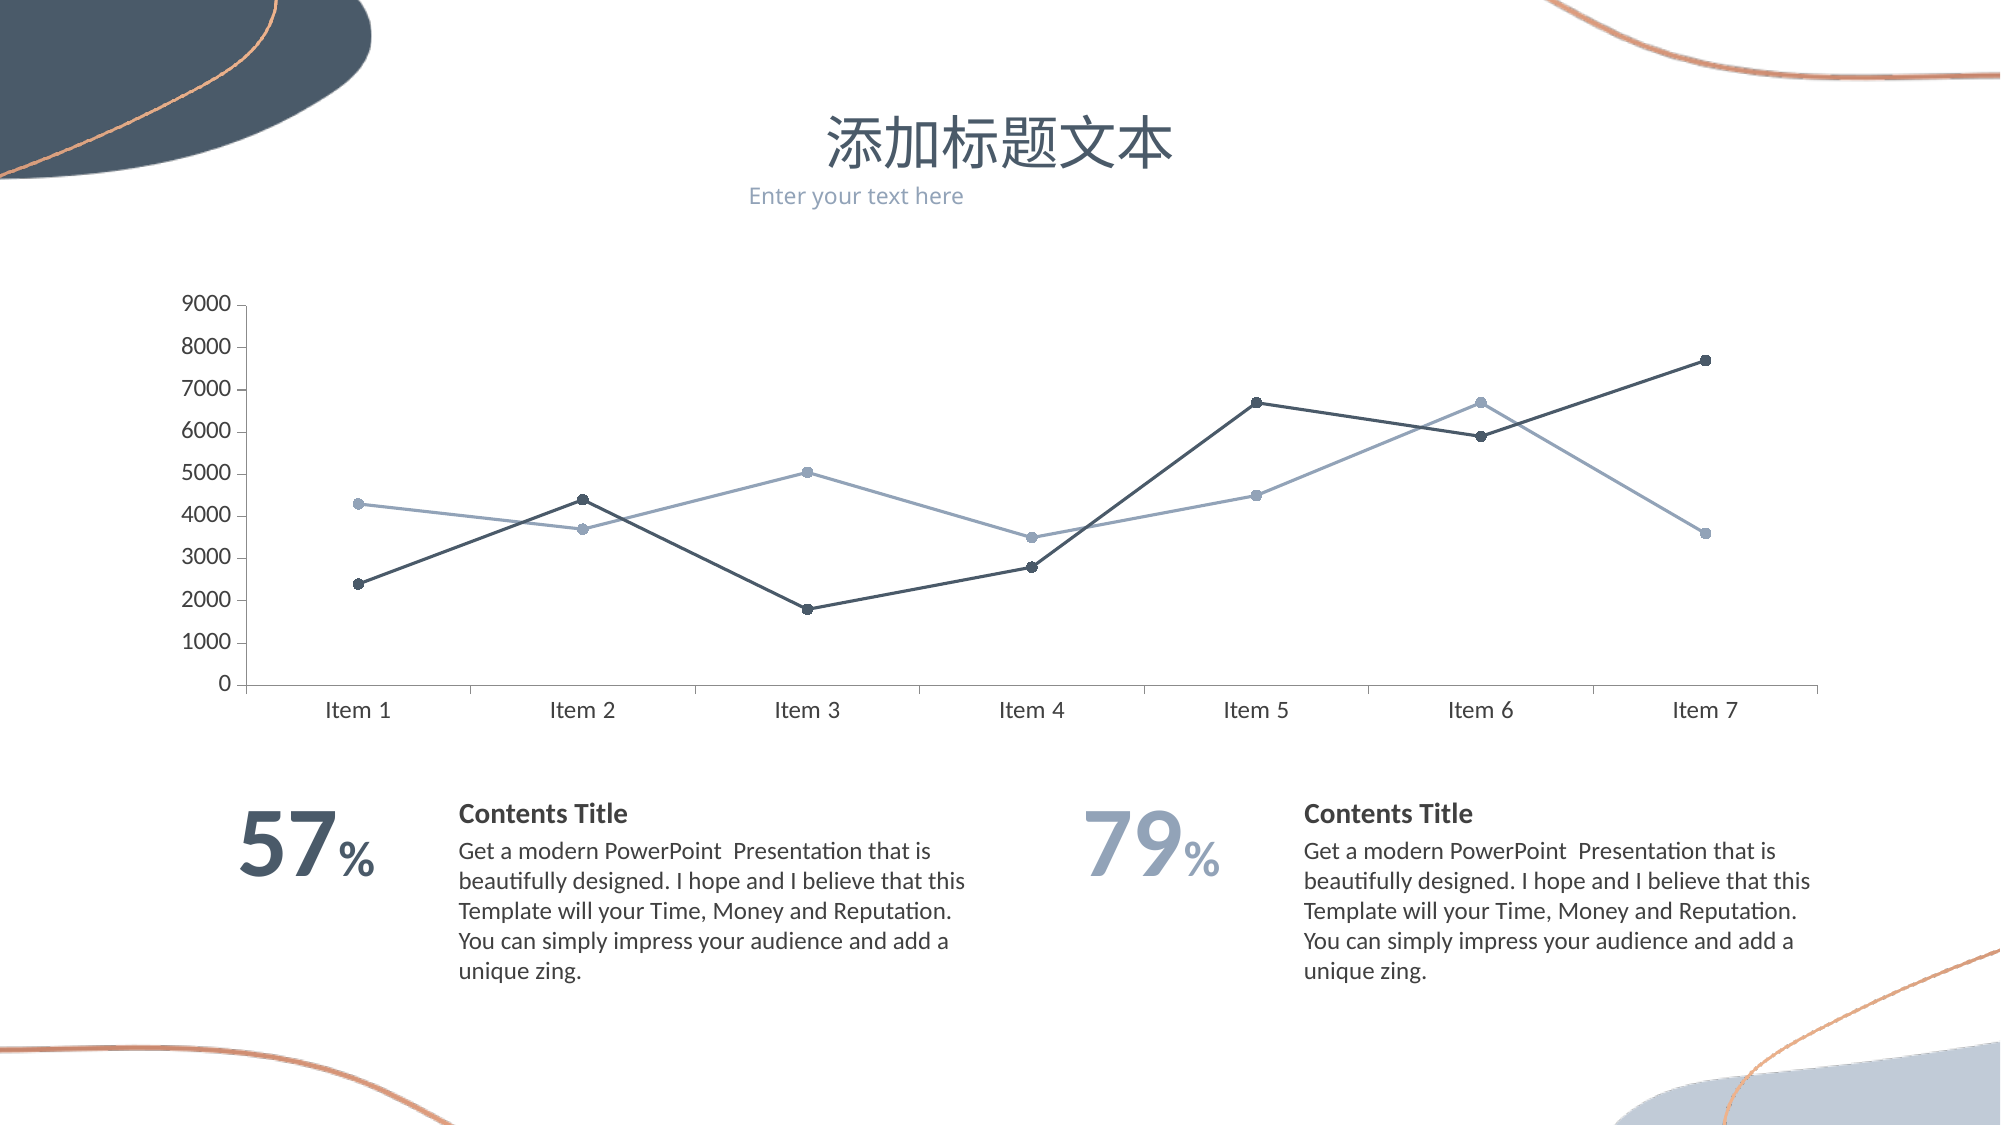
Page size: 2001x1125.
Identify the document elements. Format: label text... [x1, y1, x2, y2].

picture [0, 0, 372, 207]
text_box Enter your text here [733, 174, 1266, 217]
chart [147, 284, 1852, 735]
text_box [441, 787, 993, 995]
text_box 添加标题文本 [810, 98, 1190, 174]
text_box 79% [1067, 768, 1258, 904]
picture [1522, 0, 2001, 107]
text_box 57% [222, 768, 412, 904]
picture [1603, 918, 2001, 1125]
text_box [1286, 787, 1838, 995]
picture [0, 1018, 478, 1125]
